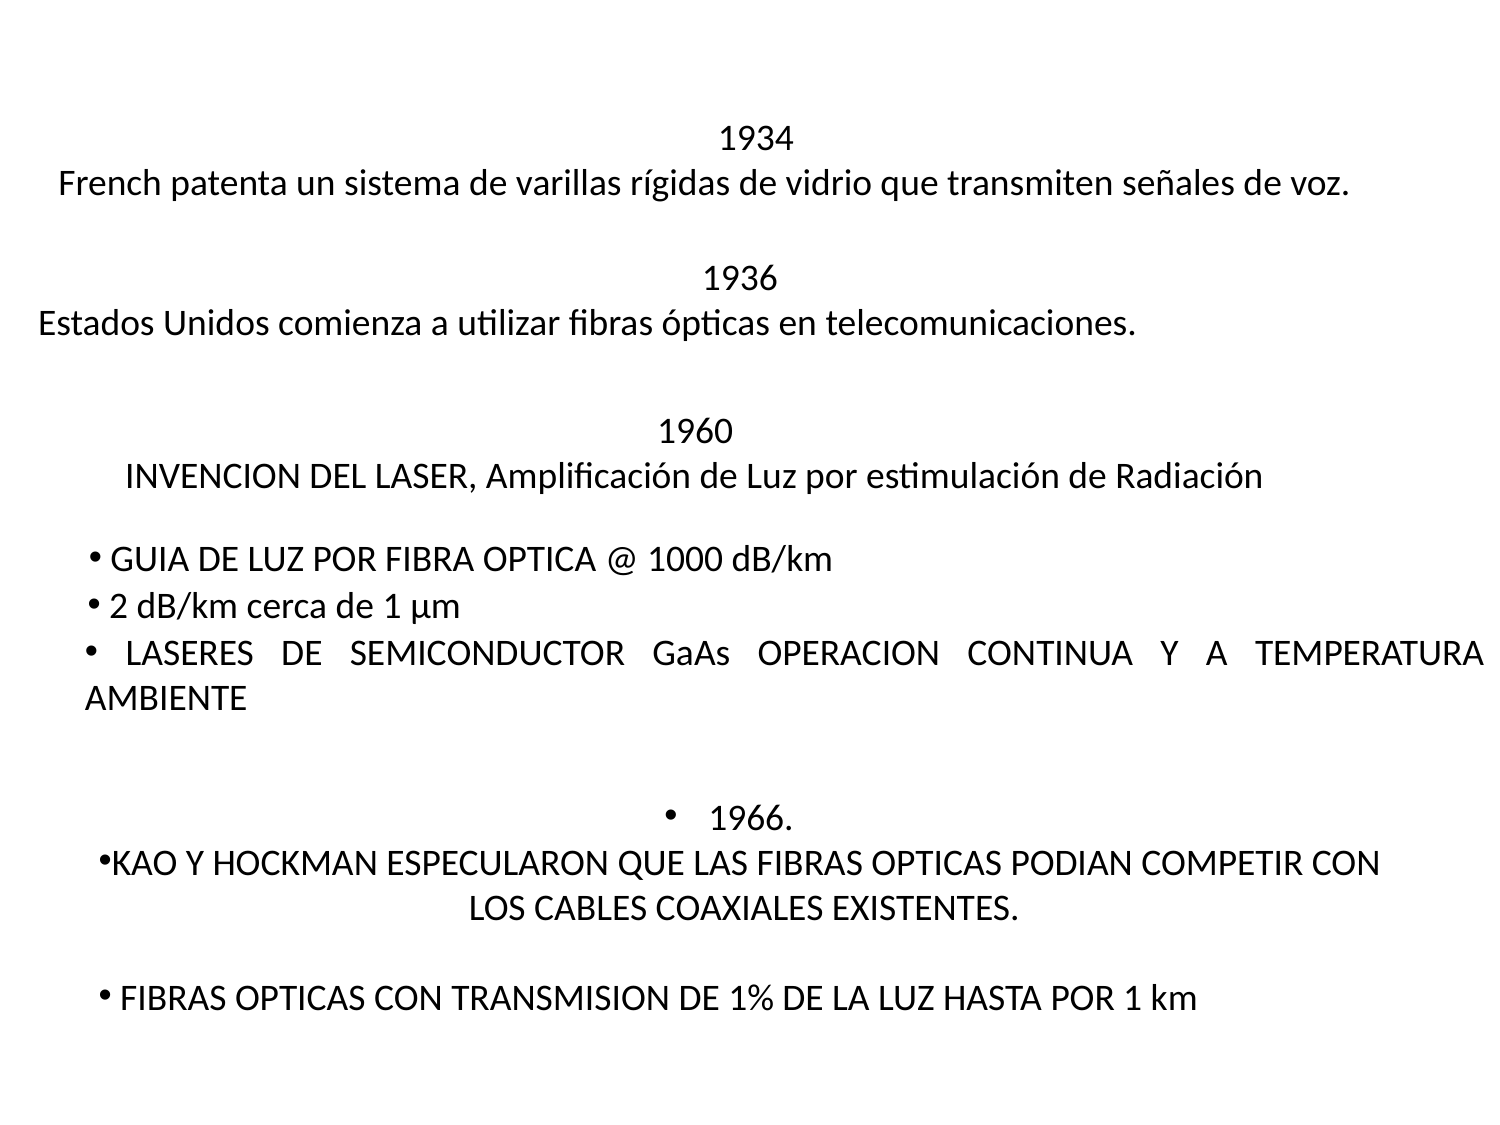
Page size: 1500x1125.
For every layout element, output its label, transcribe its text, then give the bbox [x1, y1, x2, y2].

text_box 1934 French patenta un sistema de varillas rígidas de vidrio que transmiten señales de voz. [35, 105, 1477, 211]
text_box 1960 INVENCION DEL LASER, Amplificación de Luz por estimulación de Radiación [110, 398, 1280, 504]
text_box LASERES DE SEMICONDUCTOR GaAs OPERACION CONTINUA Y A TEMPERATURA AMBIENTE [70, 620, 1500, 726]
text_box 1966. KAO Y HOCKMAN ESPECULARON QUE LAS FIBRAS OPTICAS PODIAN COMPETIR CON LOS CABLES COAXIALES EXISTENTES. FIBRAS OPTICAS CON TRANSMISION DE 1% DE LA LUZ HASTA POR 1 km [83, 785, 1405, 1025]
text_box 2 dB/km cerca de 1 μm [72, 573, 476, 620]
text_box GUIA DE LUZ POR FIBRA OPTICA @ 1000 dB/km [73, 526, 849, 587]
text_box 1936 Estados Unidos comienza a utilizar fibras ópticas en telecomunicaciones. [23, 246, 1465, 351]
